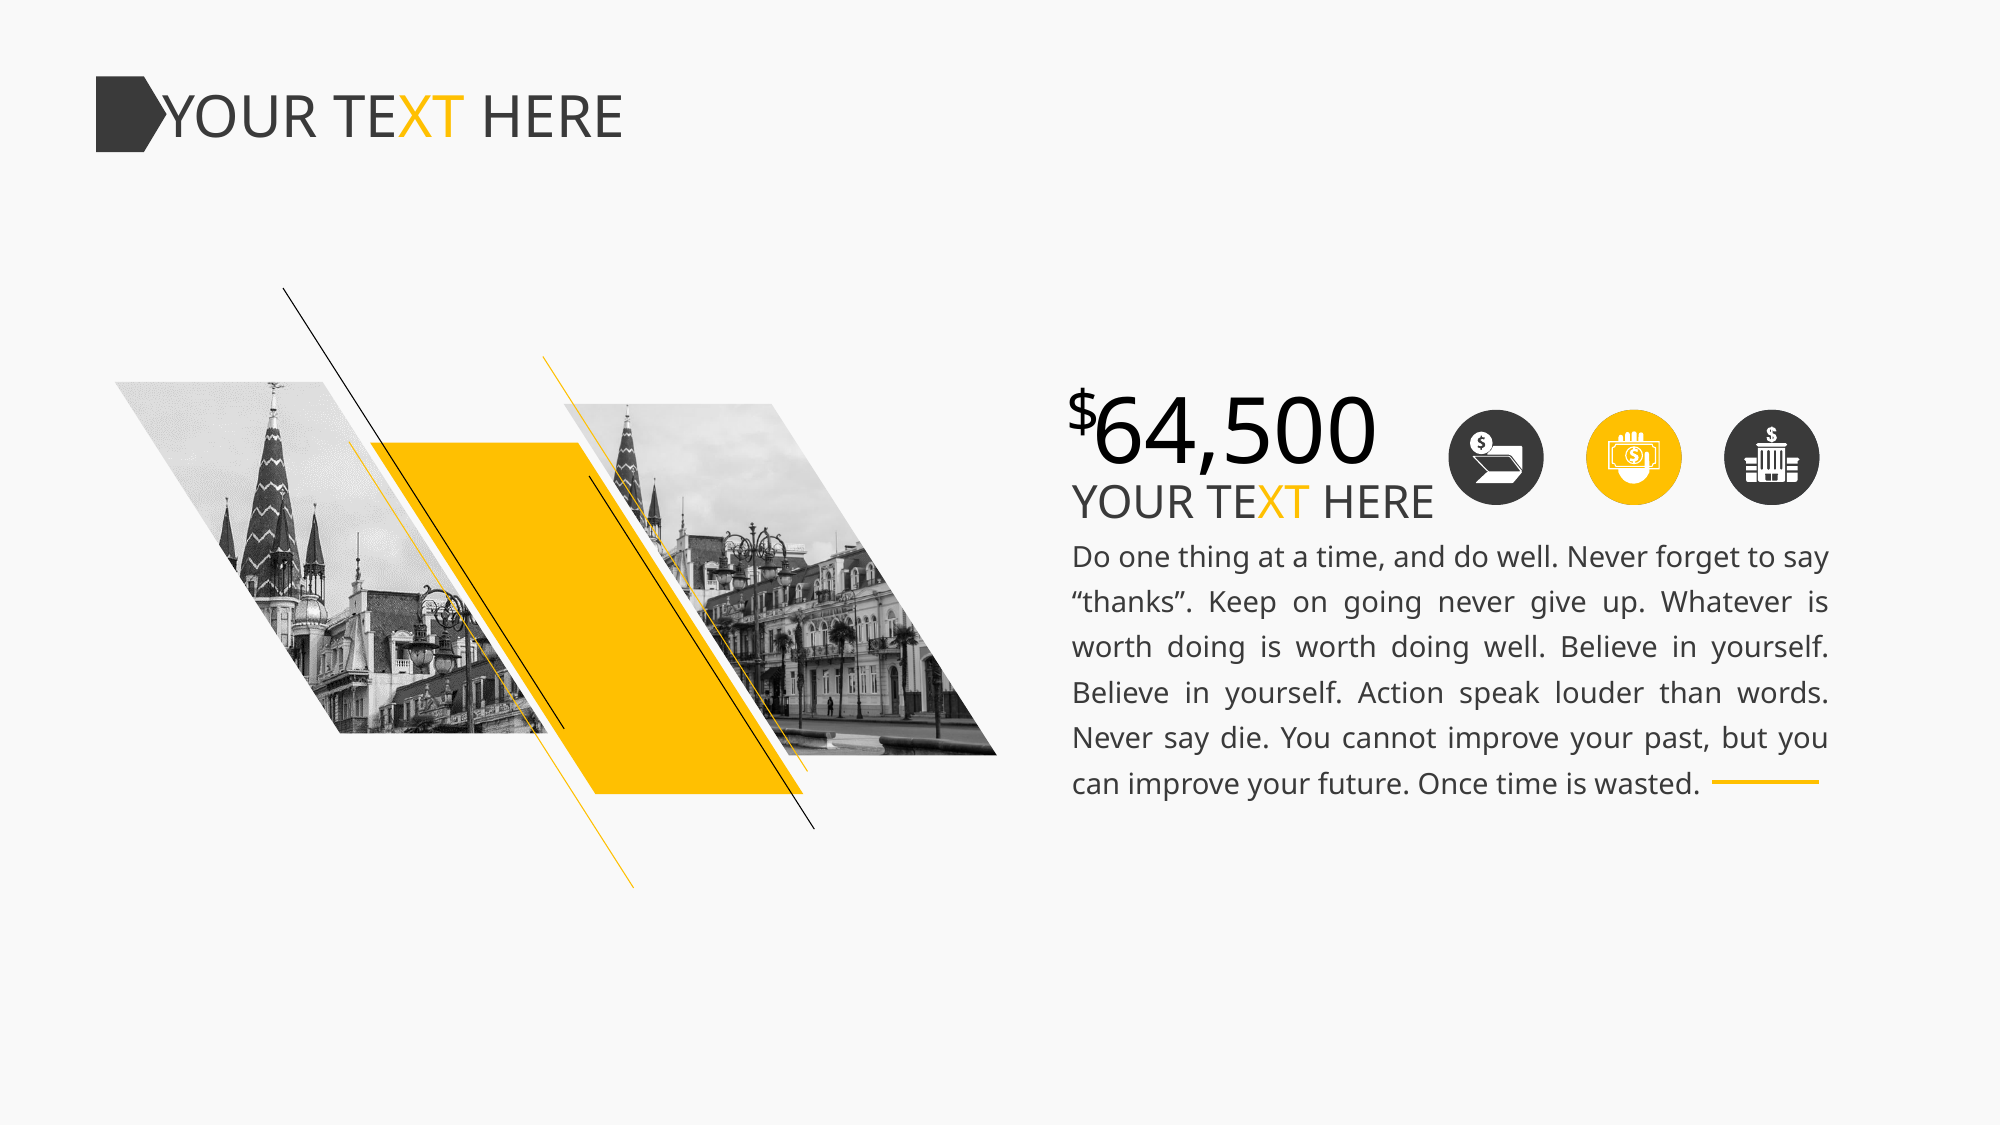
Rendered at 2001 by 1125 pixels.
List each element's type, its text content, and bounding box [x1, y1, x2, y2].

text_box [114, 287, 997, 888]
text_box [1448, 409, 1544, 505]
text_box Do one thing at a time, and do well. Never forget to say “thanks”. Keep on going never give up. Whatever is worth doing is worth doing well. Believe in yourself. Believe in yourself. Action speak louder than words. Never say die. You cannot improve your past, but you can improve your future. Once time is wasted. [1057, 520, 1845, 808]
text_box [1586, 409, 1682, 505]
text_box YOUR TEXT HERE [95, 71, 691, 157]
text_box YOUR TEXT HERE [1057, 464, 1463, 535]
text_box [1724, 409, 1820, 505]
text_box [1052, 364, 1383, 491]
